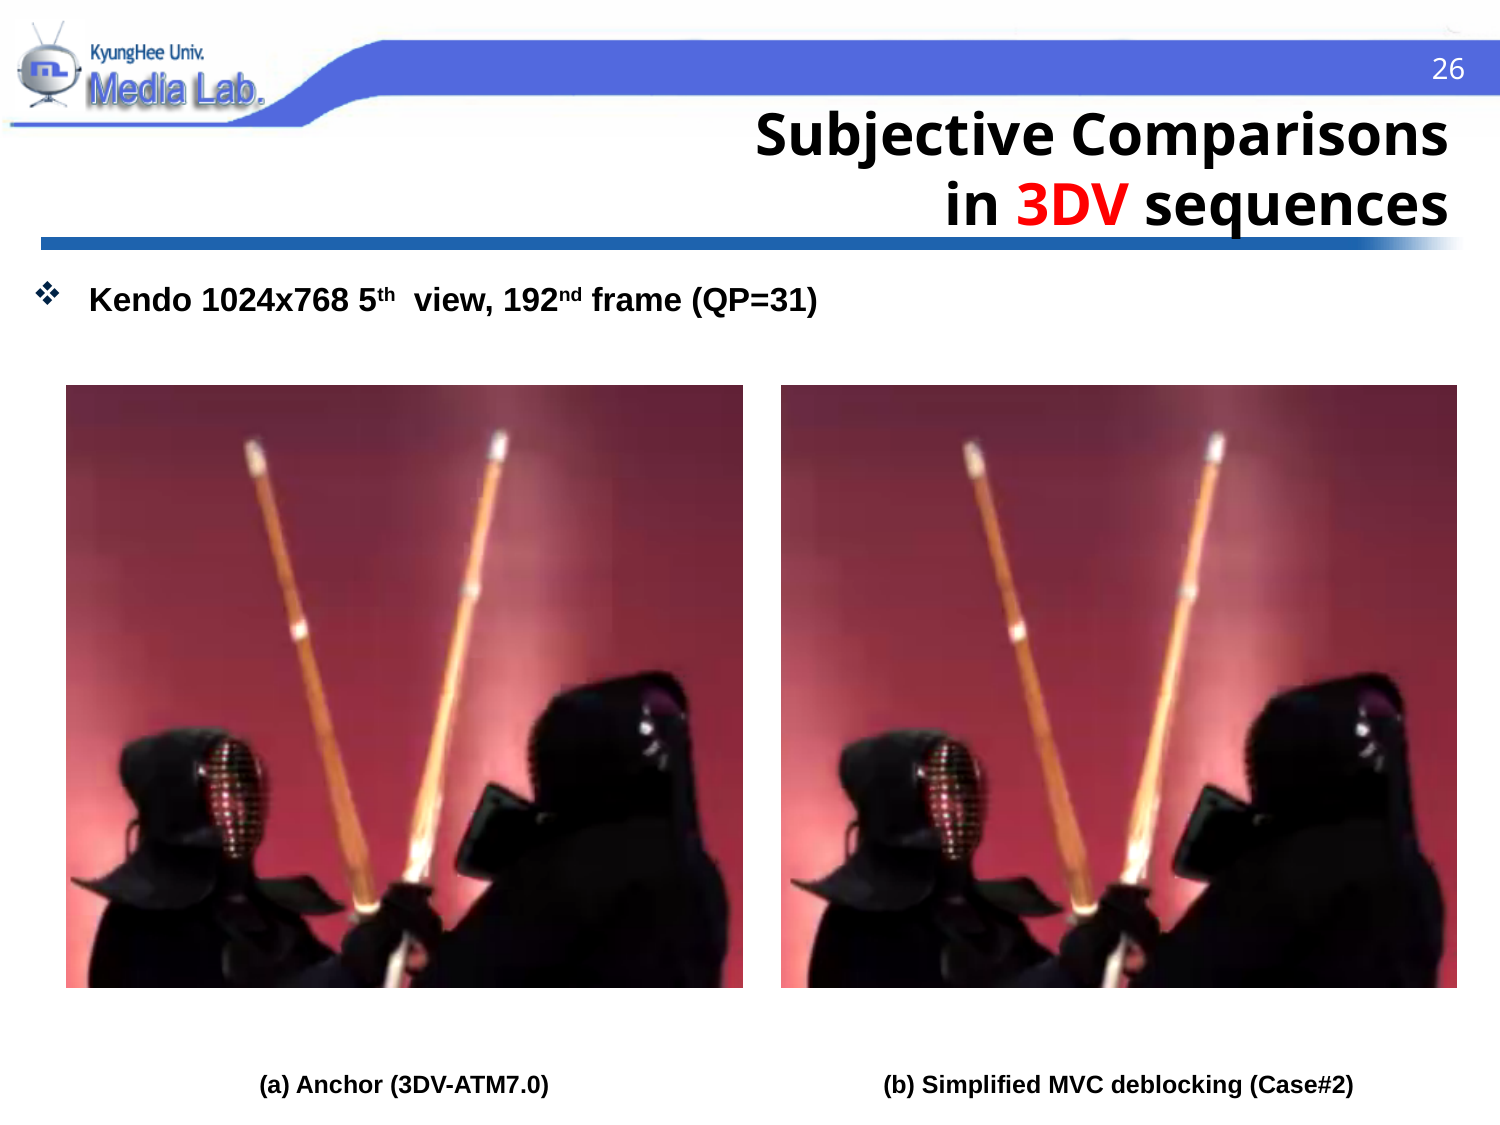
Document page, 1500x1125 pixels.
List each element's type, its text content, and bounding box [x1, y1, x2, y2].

title Subjective Comparisons in 3DV sequences [312, 101, 1465, 233]
picture [0, 0, 1500, 138]
text_box (b) Simplified MVC deblocking (Case#2) [865, 1060, 1373, 1106]
picture [65, 385, 744, 988]
picture [41, 237, 1500, 250]
slide_number 26 [1403, 42, 1481, 93]
picture [780, 385, 1458, 988]
list Kendo 1024x768 5th view, 192nd frame (QP=31) [17, 262, 1483, 1107]
text_box (a) Anchor (3DV-ATM7.0) [119, 1060, 690, 1106]
